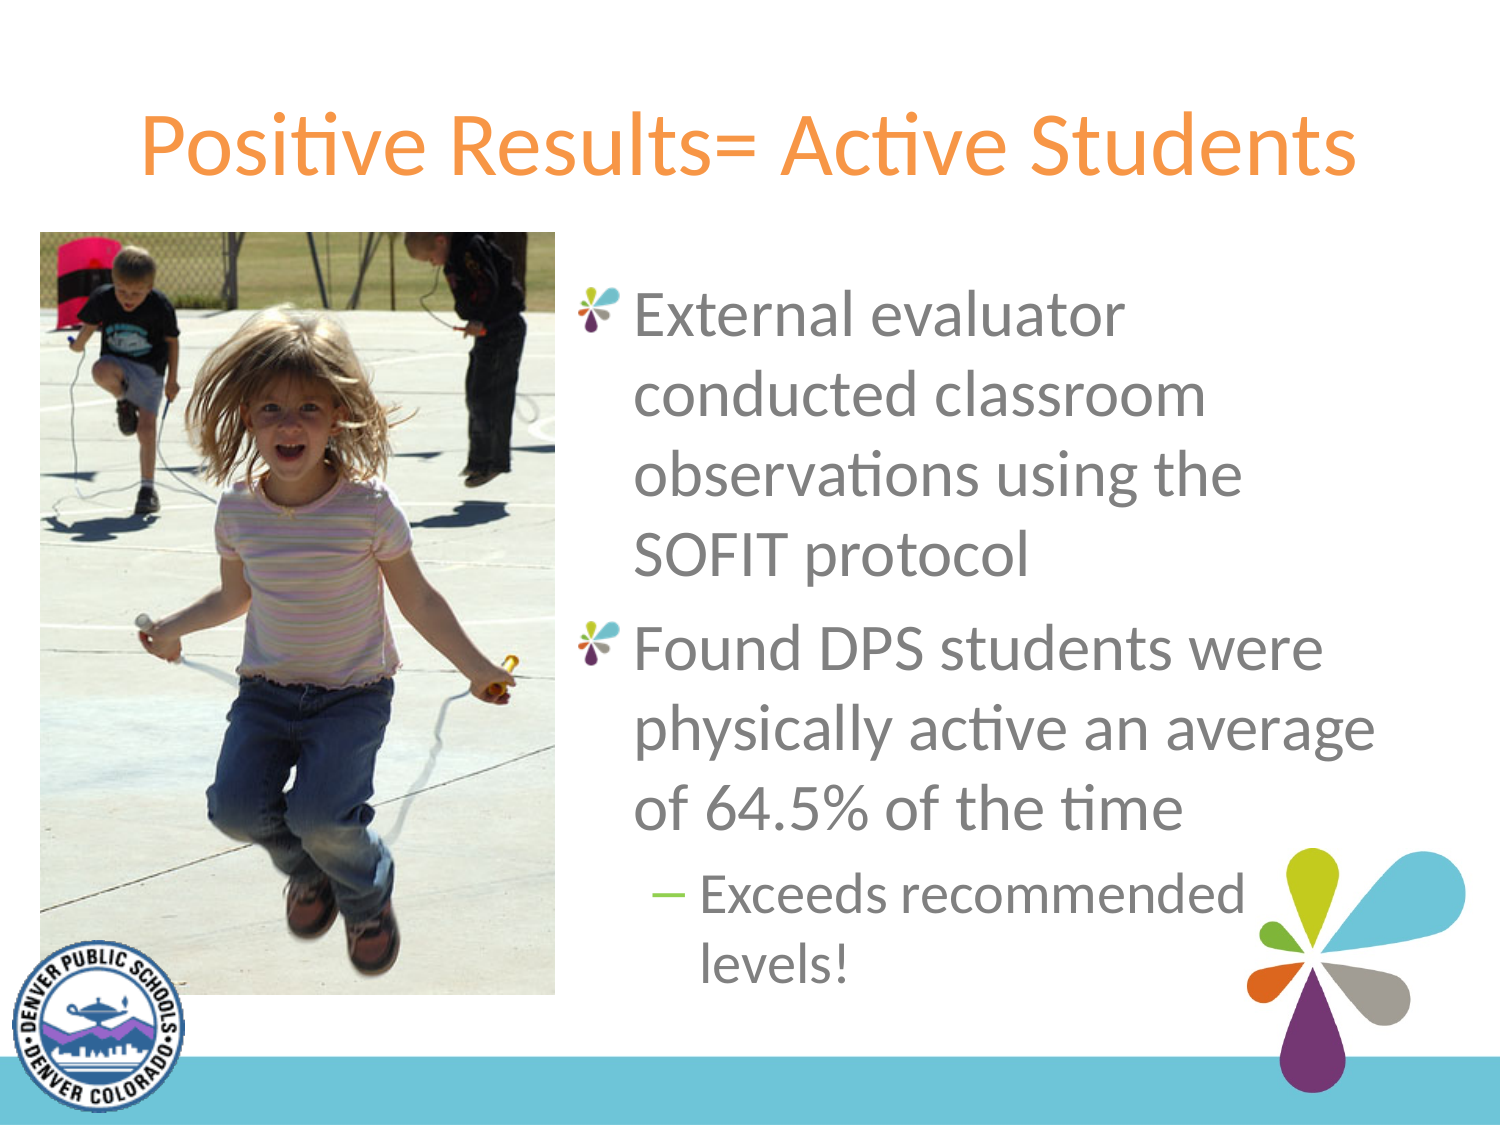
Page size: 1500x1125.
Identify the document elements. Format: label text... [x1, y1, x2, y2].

title Positive Results= Active Students [75, 45, 1425, 233]
list External evaluator conducted classroom observations using the SOFIT protocol Found DPS students were physically active an average of 64.5% of the time Exceeds recommended levels! [562, 262, 1425, 1005]
picture [577, 286, 621, 334]
picture [577, 620, 621, 667]
picture [0, 232, 1500, 1125]
